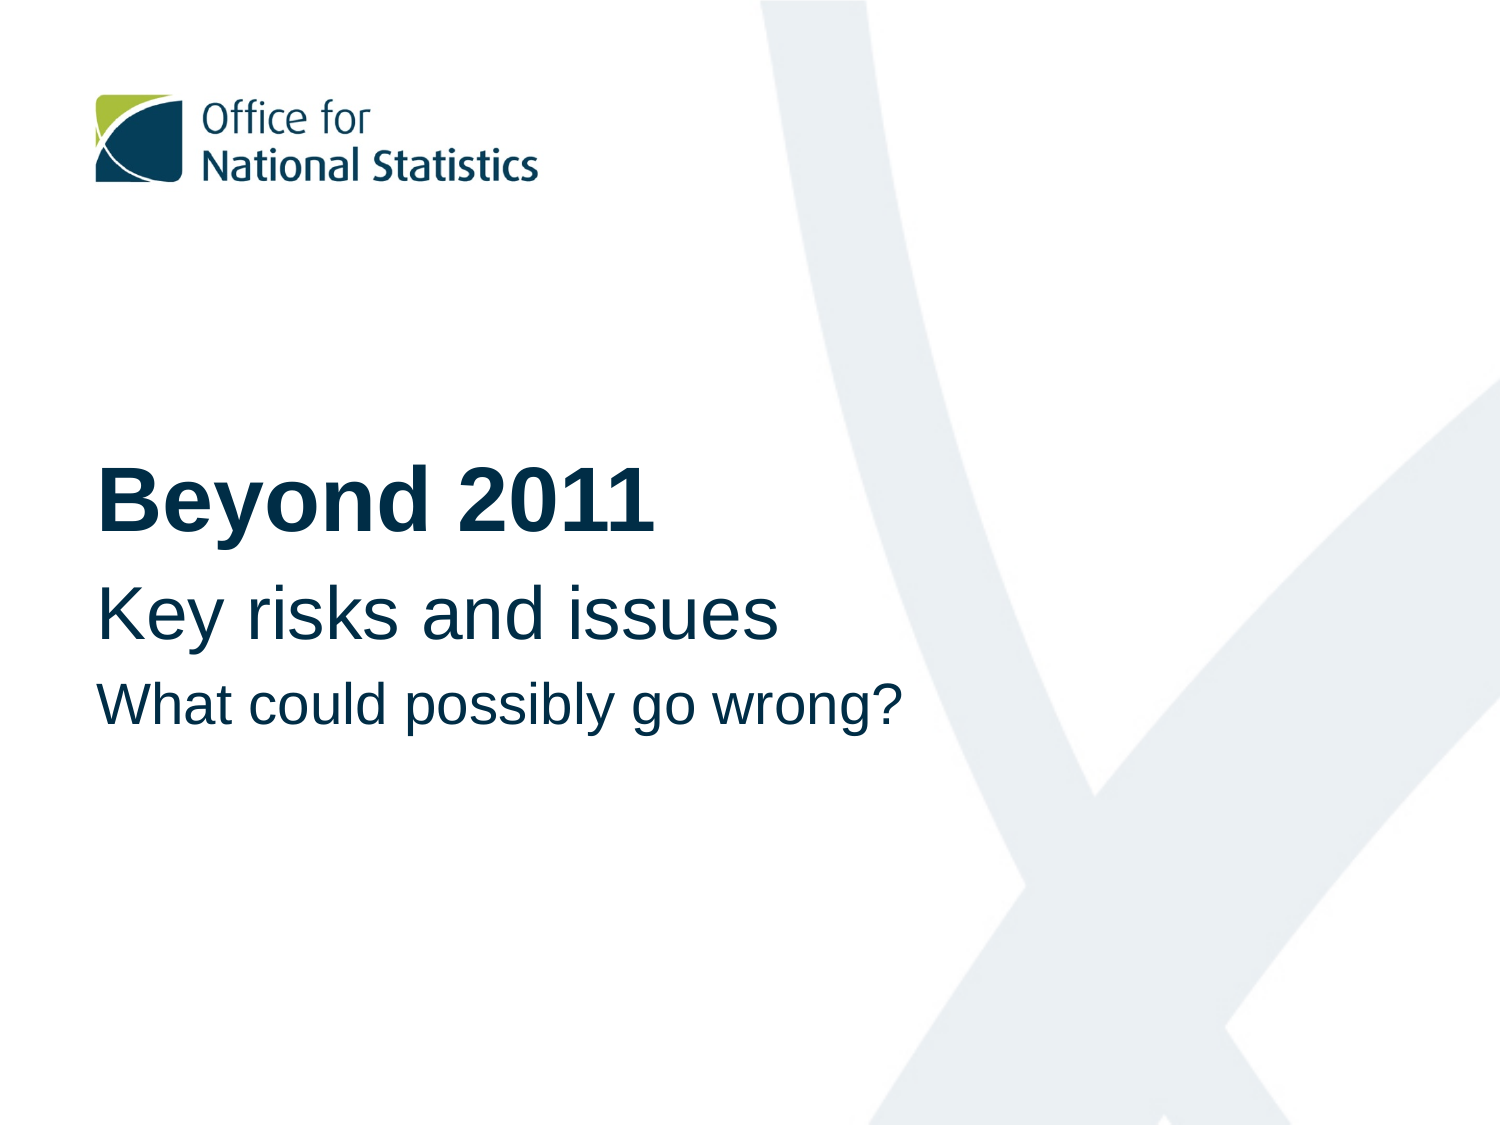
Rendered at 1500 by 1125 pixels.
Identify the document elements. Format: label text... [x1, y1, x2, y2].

picture [0, 0, 1500, 1125]
subtitle Beyond 2011 Key risks and issues What could possibly go wrong? [80, 321, 1312, 610]
